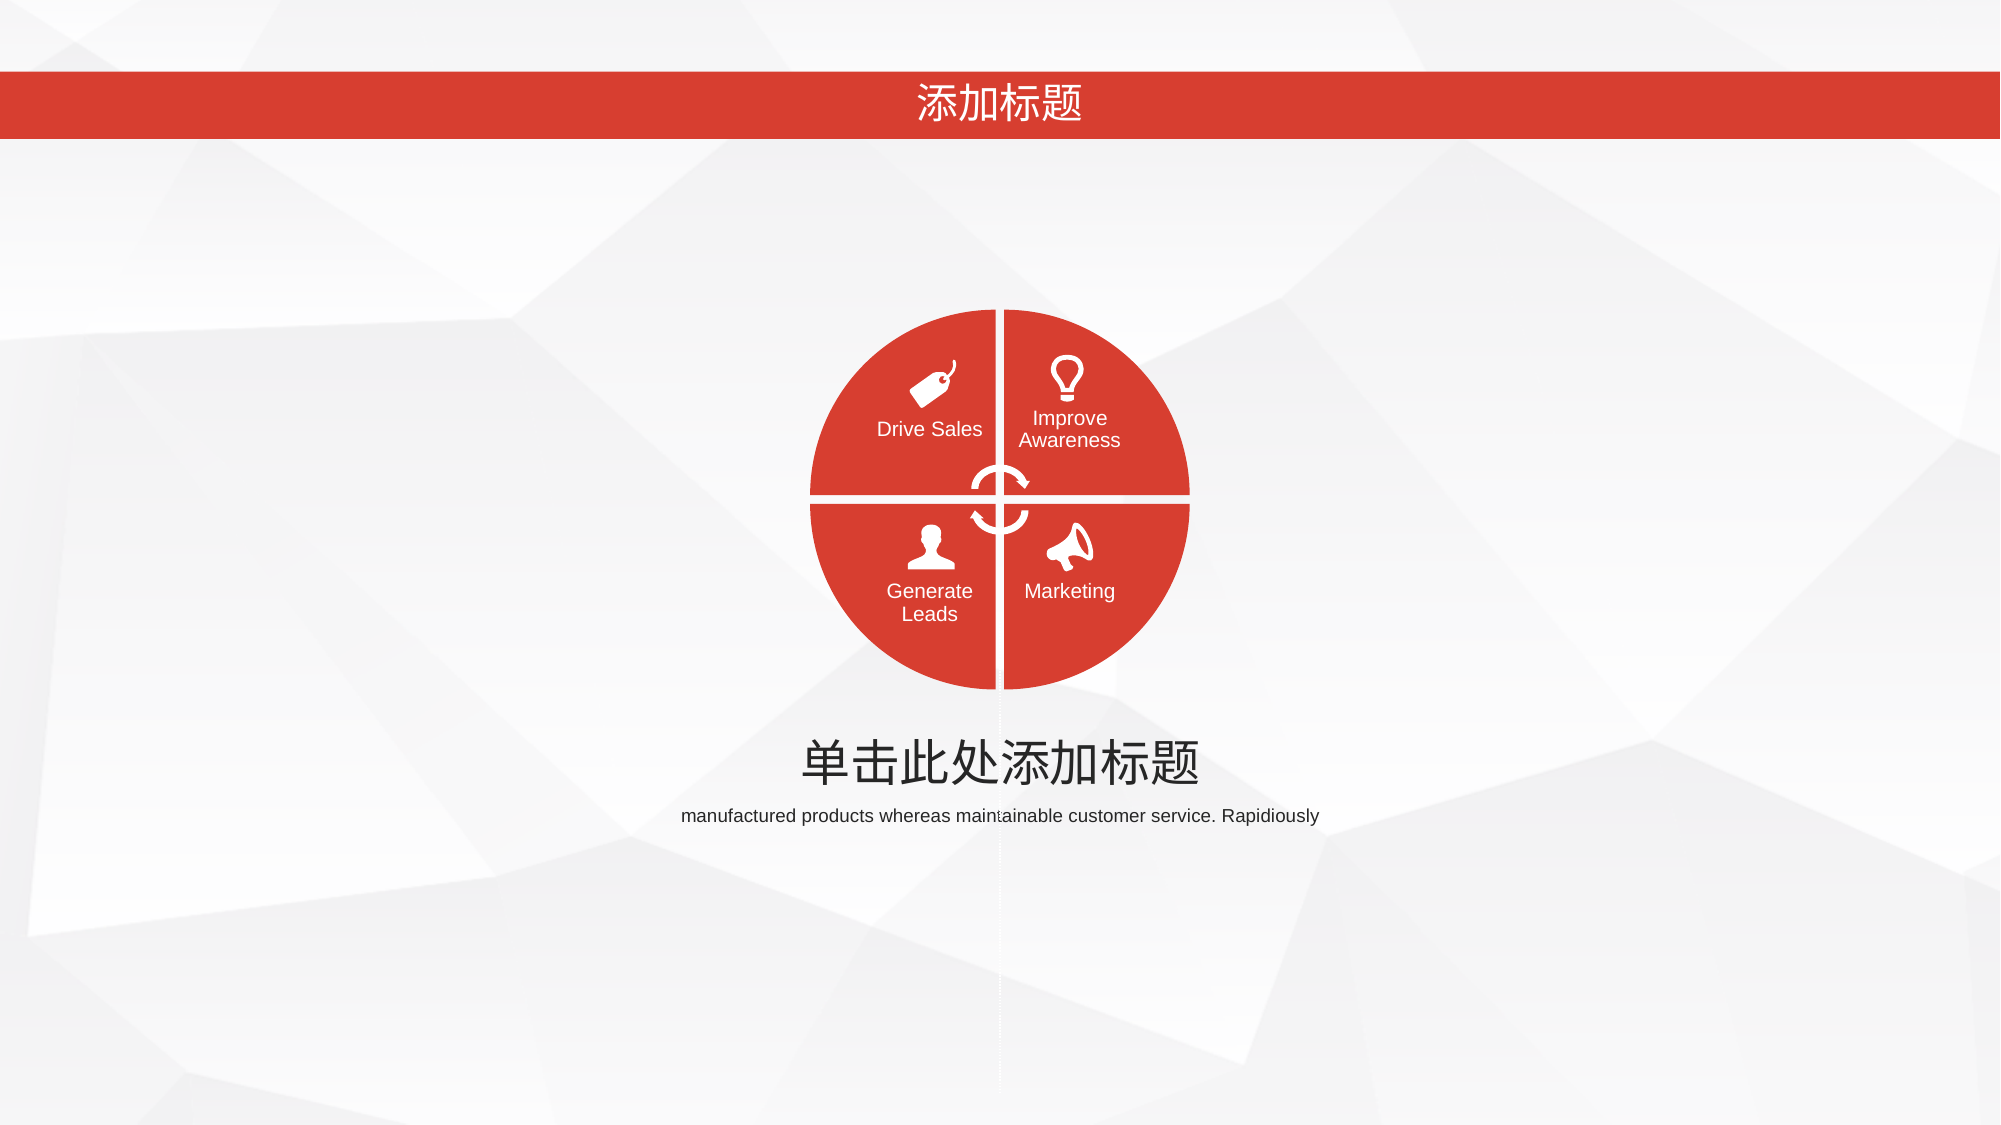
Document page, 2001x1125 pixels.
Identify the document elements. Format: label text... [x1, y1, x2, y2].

text_box 单击此处添加标题 [763, 714, 999, 810]
picture [0, 0, 2001, 1125]
text_box 添加标题 [880, 63, 1120, 148]
text_box manufactured products whereas maintainable customer service. Rapidiously [1001, 796, 1384, 940]
text_box [0, 70, 880, 140]
text_box manufactured products whereas maintainable customer service. Rapidiously [616, 796, 999, 940]
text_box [633, 285, 1367, 714]
text_box [1120, 70, 2000, 140]
text_box 单击此处添加标题 [1001, 714, 1237, 810]
